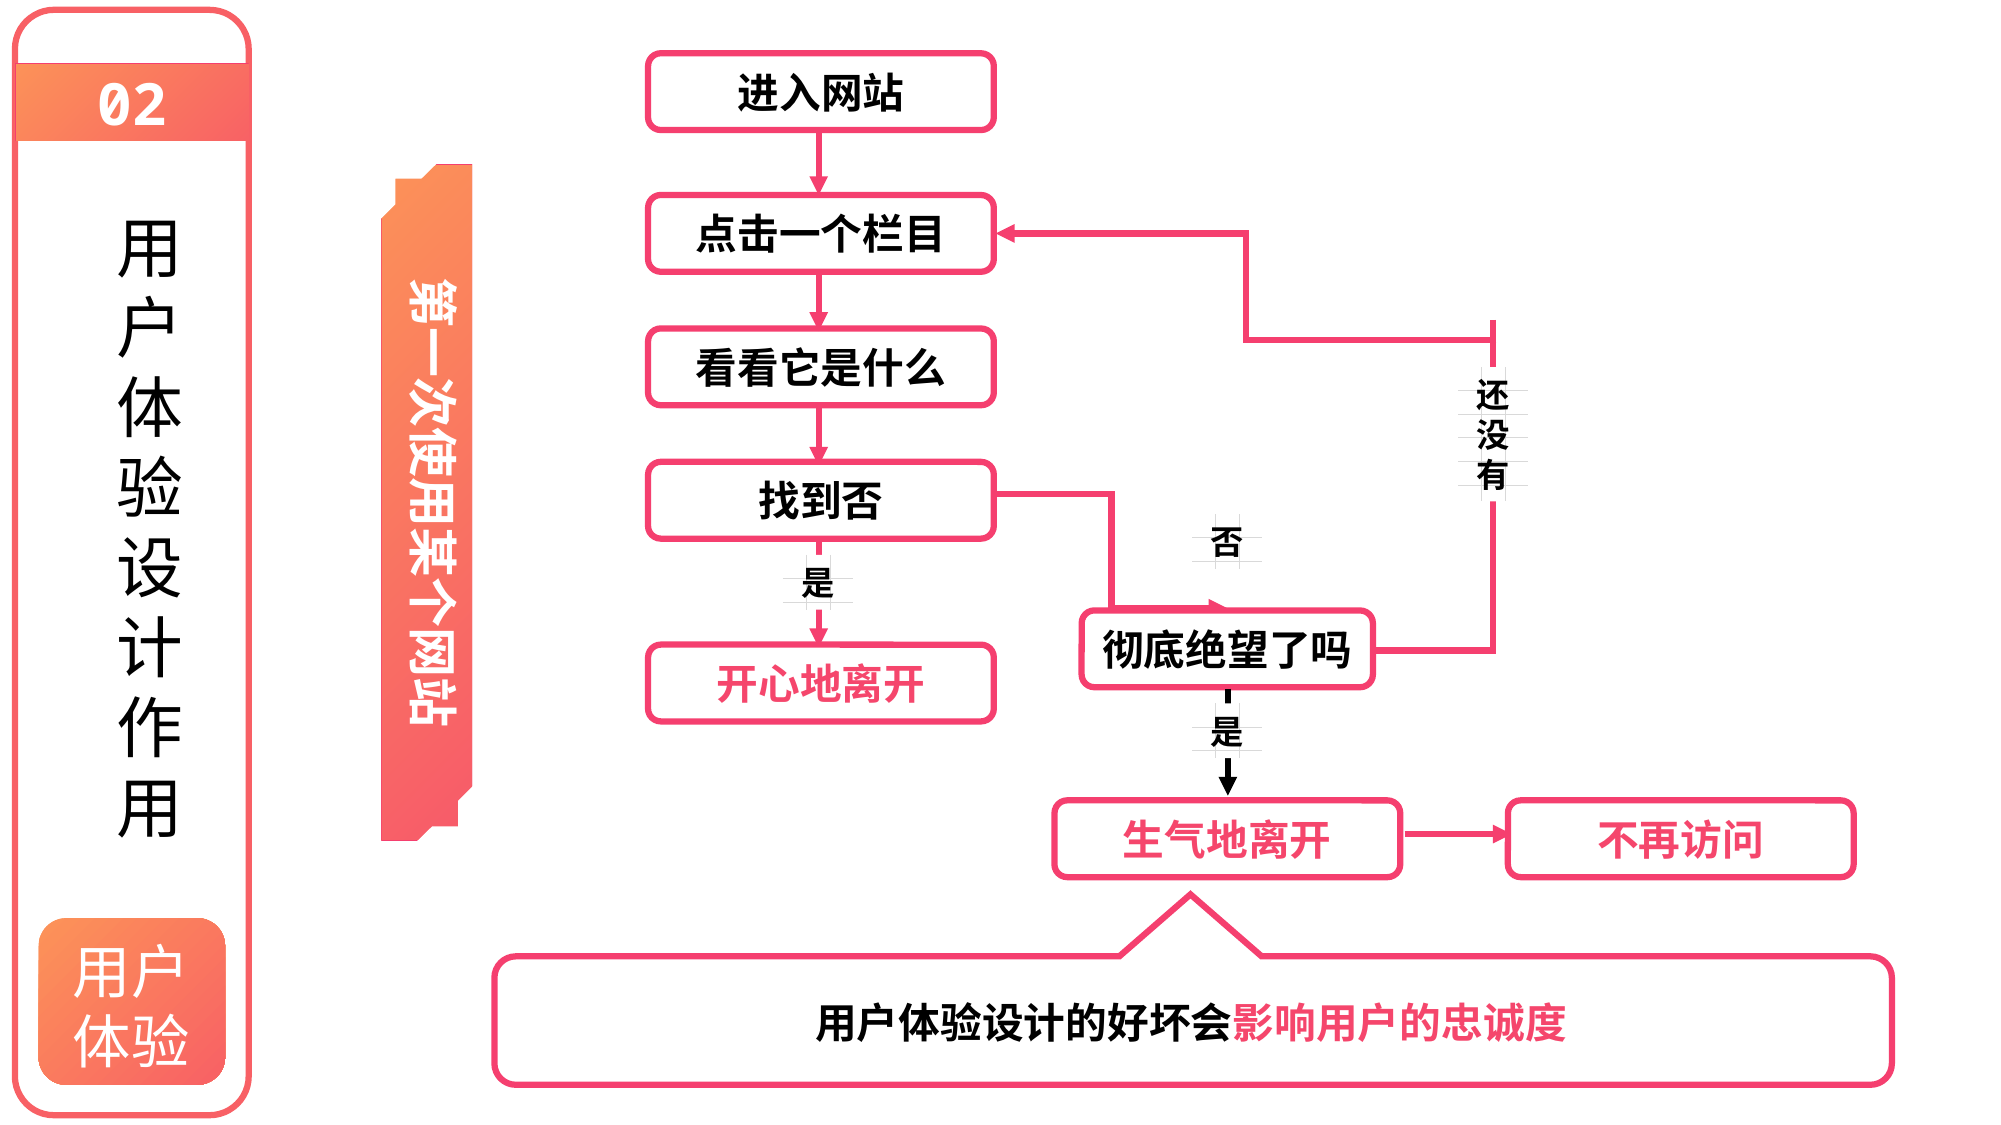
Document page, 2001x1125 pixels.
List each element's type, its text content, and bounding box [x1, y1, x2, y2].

text_box [13, 8, 250, 1117]
text_box 彻底绝望了吗 [1080, 609, 1374, 689]
text_box 不再访问 [1506, 799, 1855, 879]
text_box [494, 894, 1892, 1085]
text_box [381, 164, 473, 841]
text_box 生气地离开 [1053, 799, 1402, 879]
text_box 02 [14, 63, 250, 142]
text_box 开心地离开 [646, 643, 995, 723]
text_box 还没有 [1494, 367, 1529, 502]
text_box 是 [819, 554, 854, 610]
text_box 是 [1228, 703, 1263, 759]
text_box 看看它是什么 [646, 327, 995, 407]
text_box 否 [1228, 514, 1263, 569]
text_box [995, 233, 1497, 340]
text_box 用户体验设计作用 [101, 198, 161, 853]
text_box 是 [1192, 703, 1227, 759]
text_box 用户体验 [38, 928, 224, 1083]
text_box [995, 494, 1228, 609]
text_box 进入网站 [646, 52, 995, 132]
text_box 找到否 [646, 460, 995, 540]
text_box [43, 917, 220, 928]
text_box 是 [782, 554, 818, 610]
text_box 点击一个栏目 [646, 193, 995, 273]
text_box 还没有 [1458, 367, 1493, 502]
